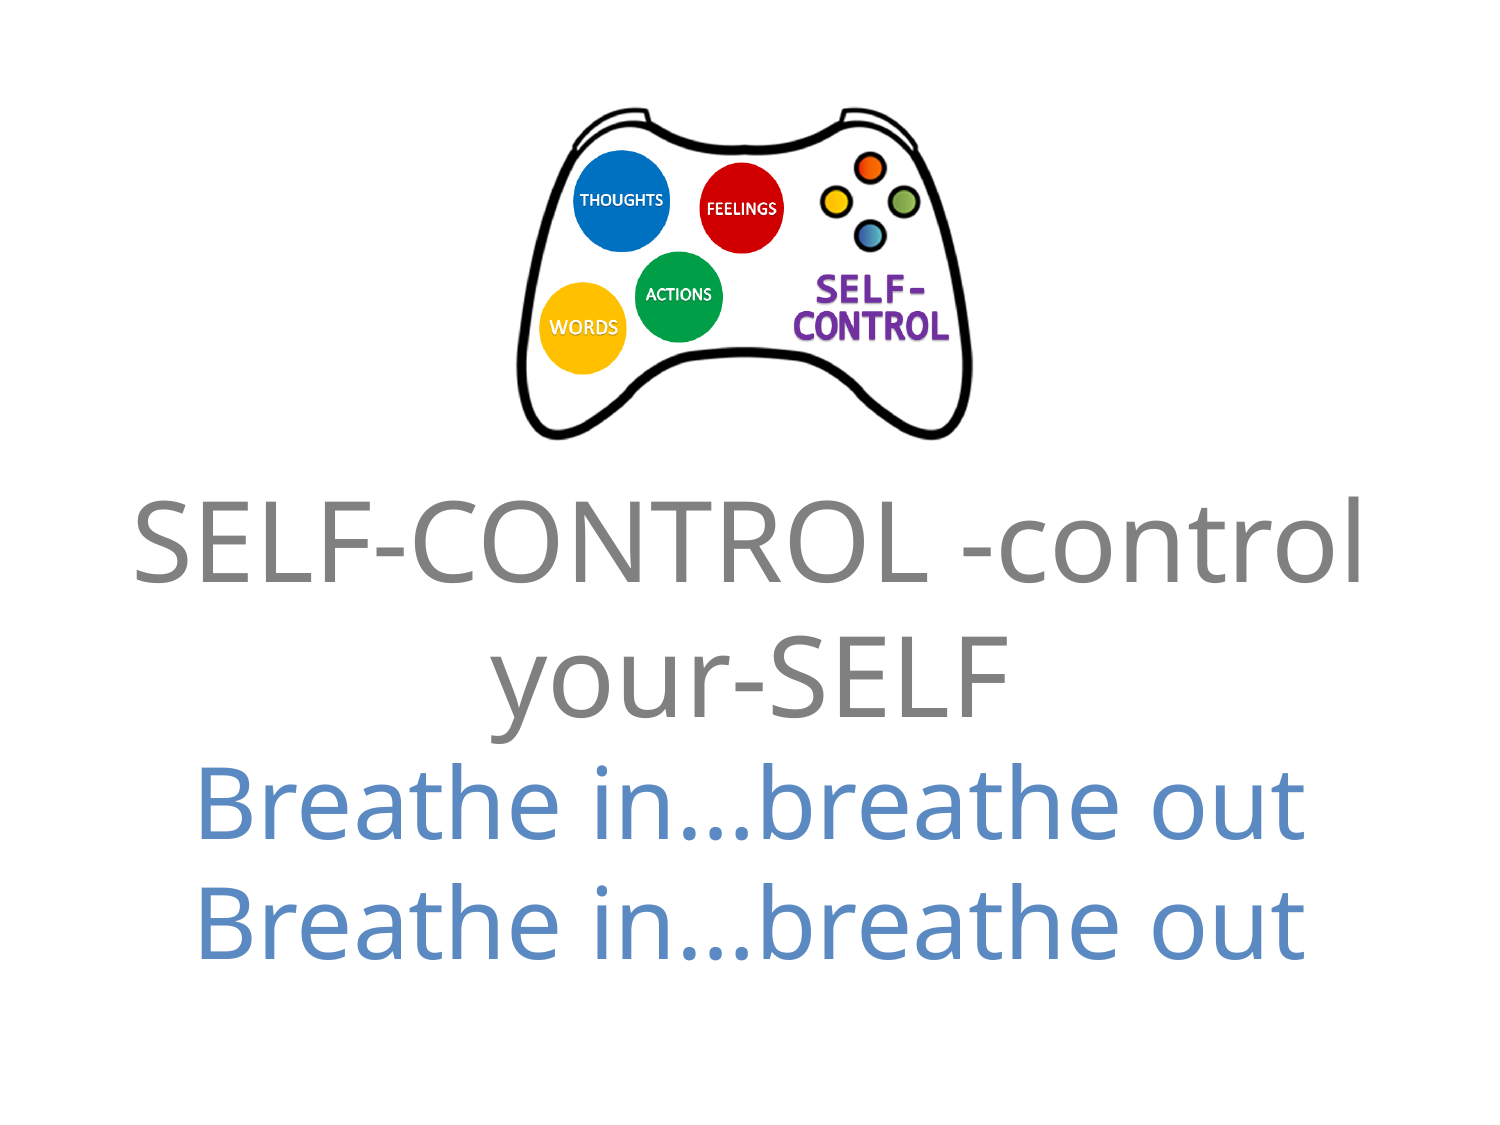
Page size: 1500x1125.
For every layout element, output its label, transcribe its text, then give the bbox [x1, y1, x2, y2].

text_box SELF-CONTROL -control your-SELF Breathe in…breathe out Breathe in…breathe out [112, 462, 1388, 1125]
picture [502, 99, 998, 463]
